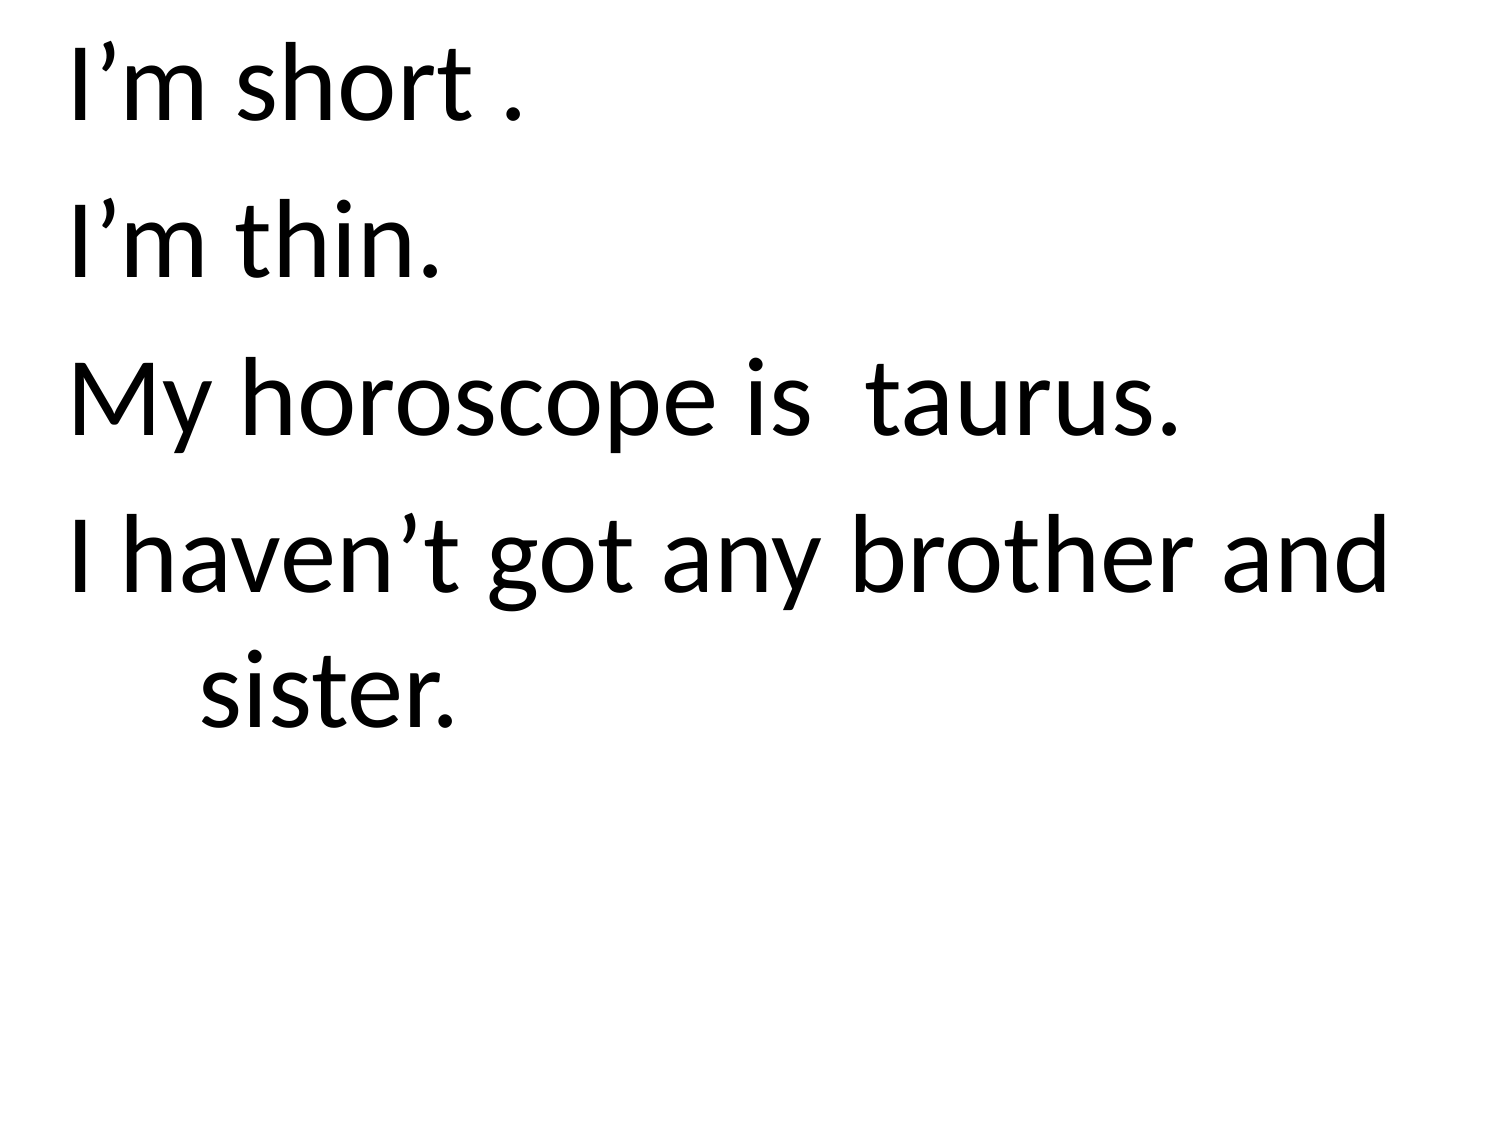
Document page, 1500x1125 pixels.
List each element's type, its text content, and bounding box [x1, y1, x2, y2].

list I’m short . I’m thin. My horoscope is taurus. I haven’t got any brother and sister. [0, 0, 1500, 1125]
